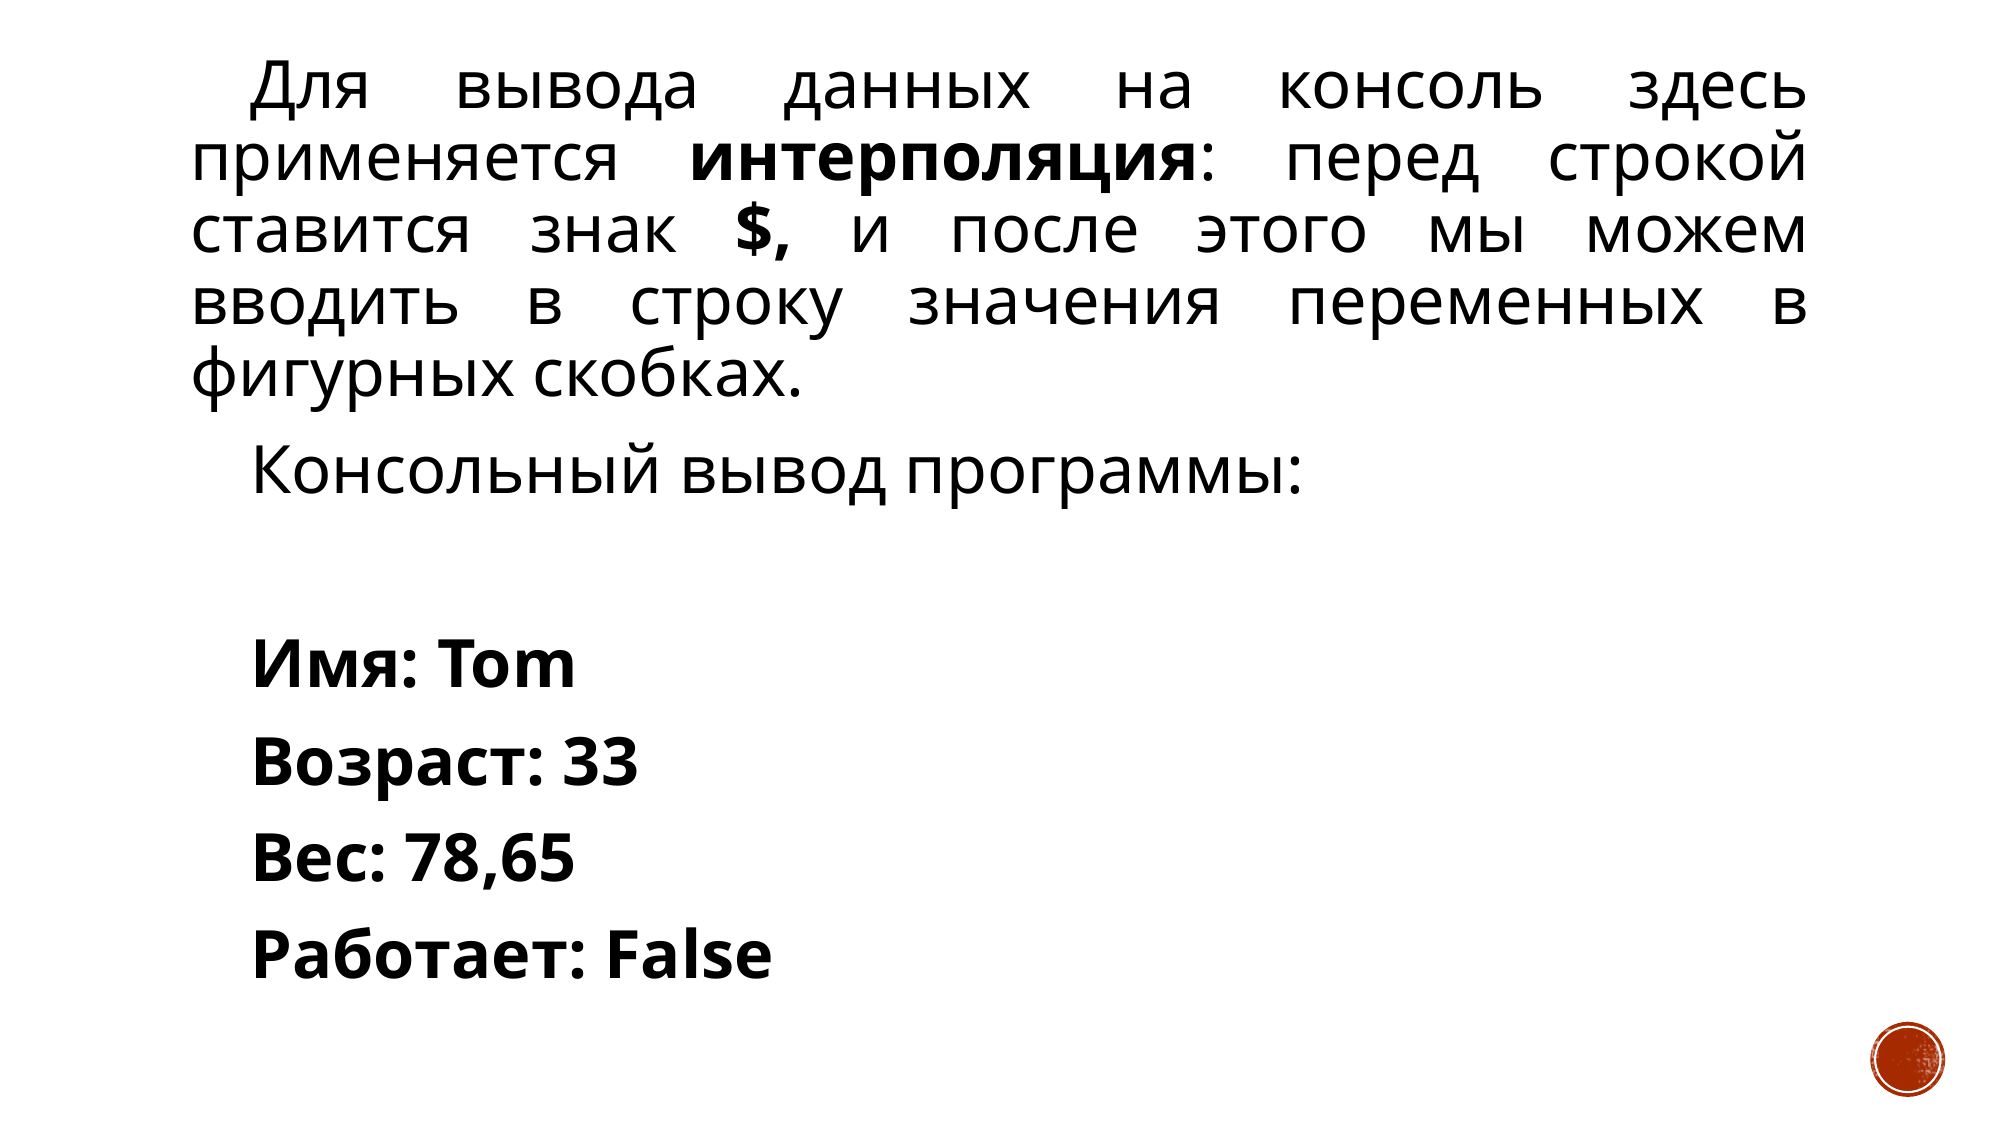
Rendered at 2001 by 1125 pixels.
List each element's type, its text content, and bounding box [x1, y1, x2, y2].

list Для вывода данных на консоль здесь применяется интерполяция: перед строкой ставится знак $, и после этого мы можем вводить в строку значения переменных в фигурных скобках. Консольный вывод программы: Имя: Tom Возраст: 33 Вес: 78,65 Работает: False [175, 43, 1826, 1013]
